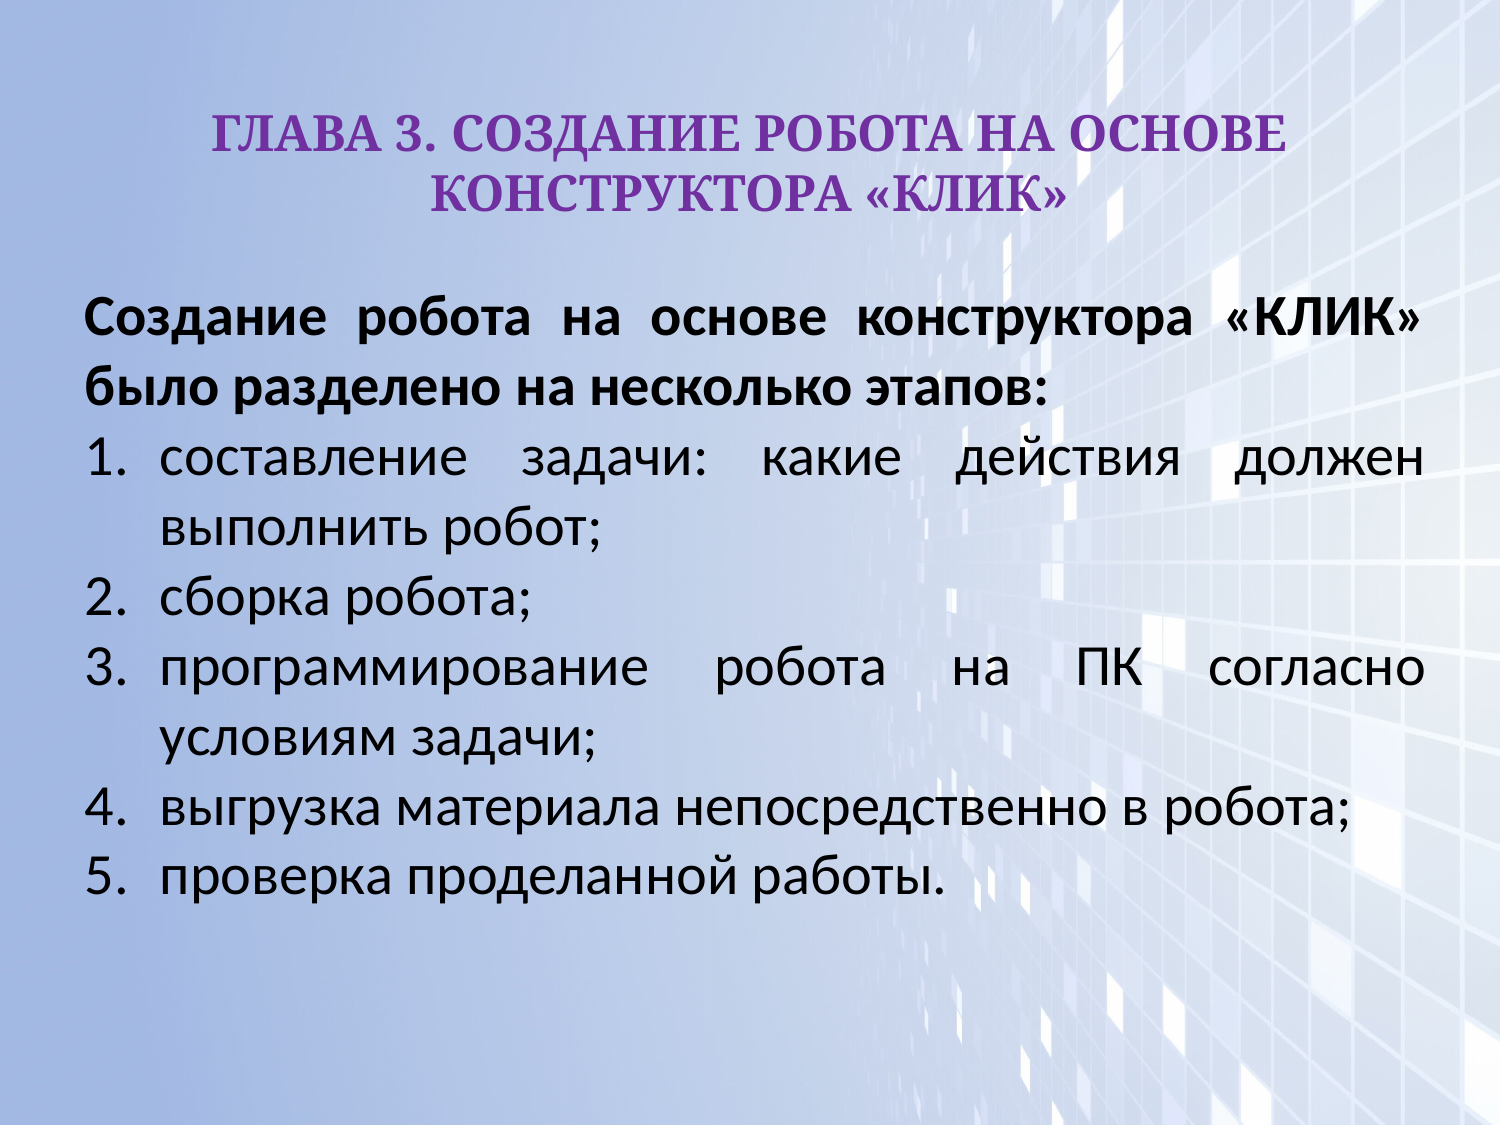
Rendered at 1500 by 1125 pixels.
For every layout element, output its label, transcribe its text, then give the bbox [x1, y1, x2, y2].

text_box Создание робота на основе конструктора «КЛИК» было разделено на несколько этапов: составление задачи: какие действия должен выполнить робот; сборка робота; программирование робота на ПК согласно условиям задачи; выгрузка материала непосредственно в робота; проверка проделанной работы. [70, 269, 1442, 915]
picture [0, 0, 1500, 1125]
text_box ГЛАВА 3. СОЗДАНИЕ РОБОТА НА ОСНОВЕ КОНСТРУКТОРА «КЛИК» [35, 94, 1465, 230]
